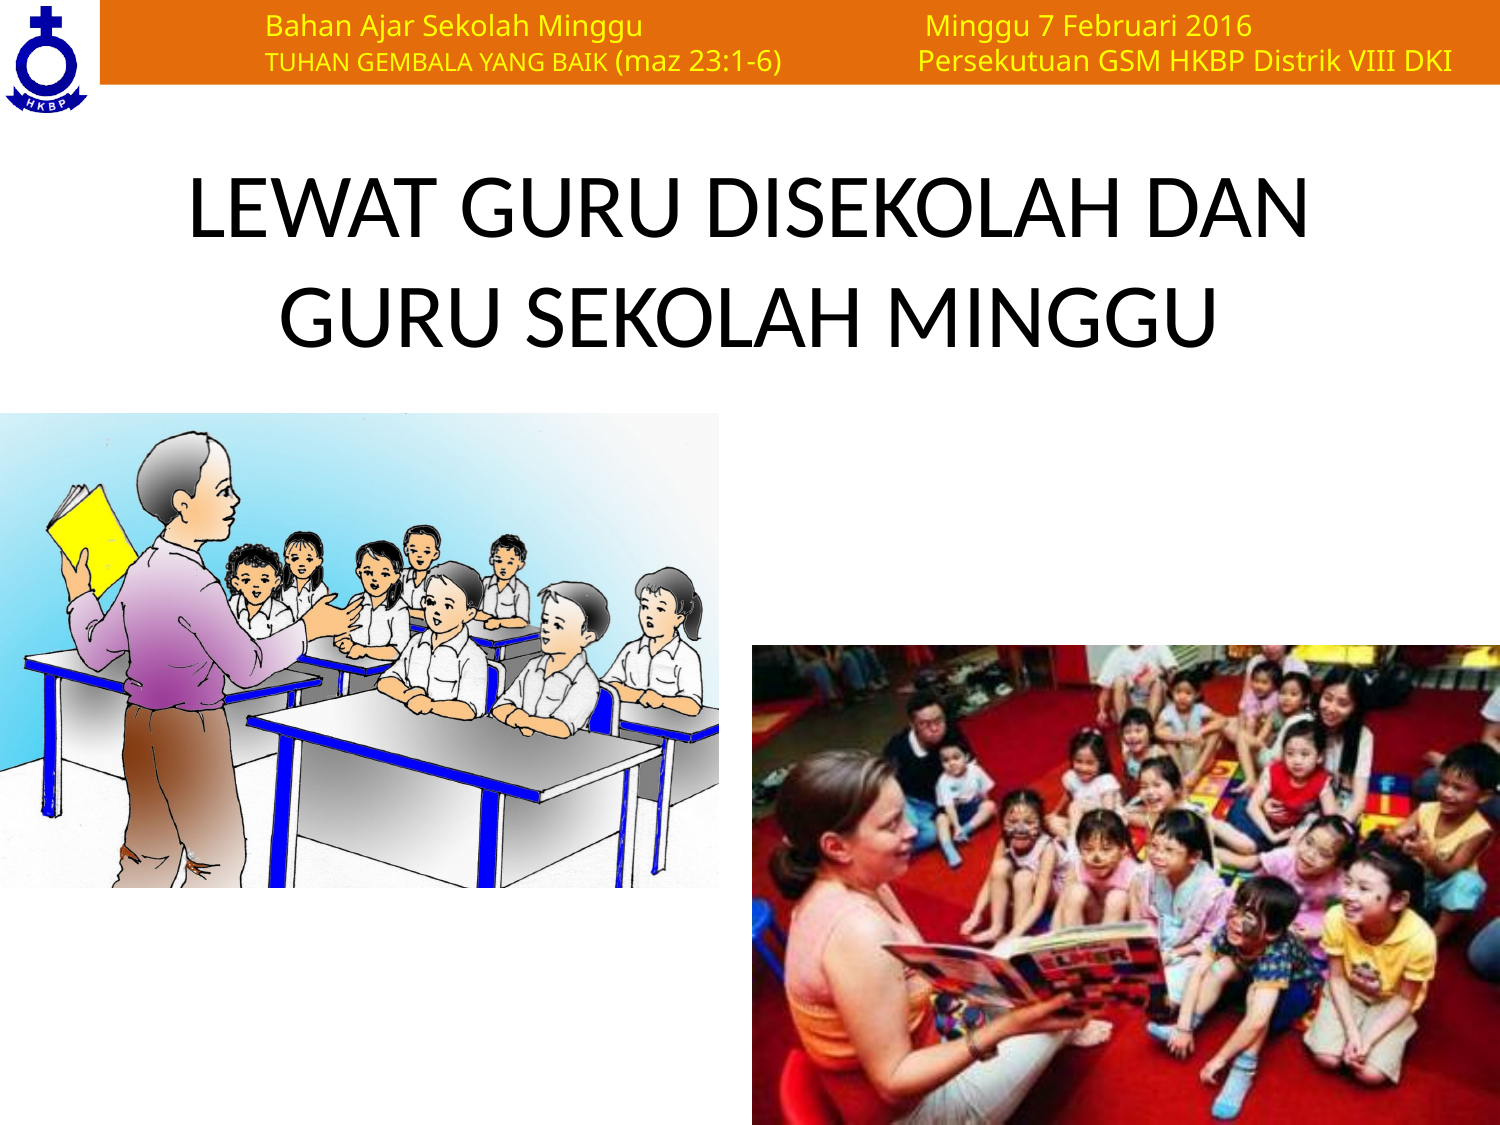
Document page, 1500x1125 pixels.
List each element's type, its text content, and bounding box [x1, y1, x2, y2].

picture [751, 645, 1500, 1125]
title LEWAT GURU DISEKOLAH DAN GURU SEKOLAH MINGGU [75, 138, 1425, 327]
picture [5, 6, 88, 113]
picture [0, 413, 719, 889]
